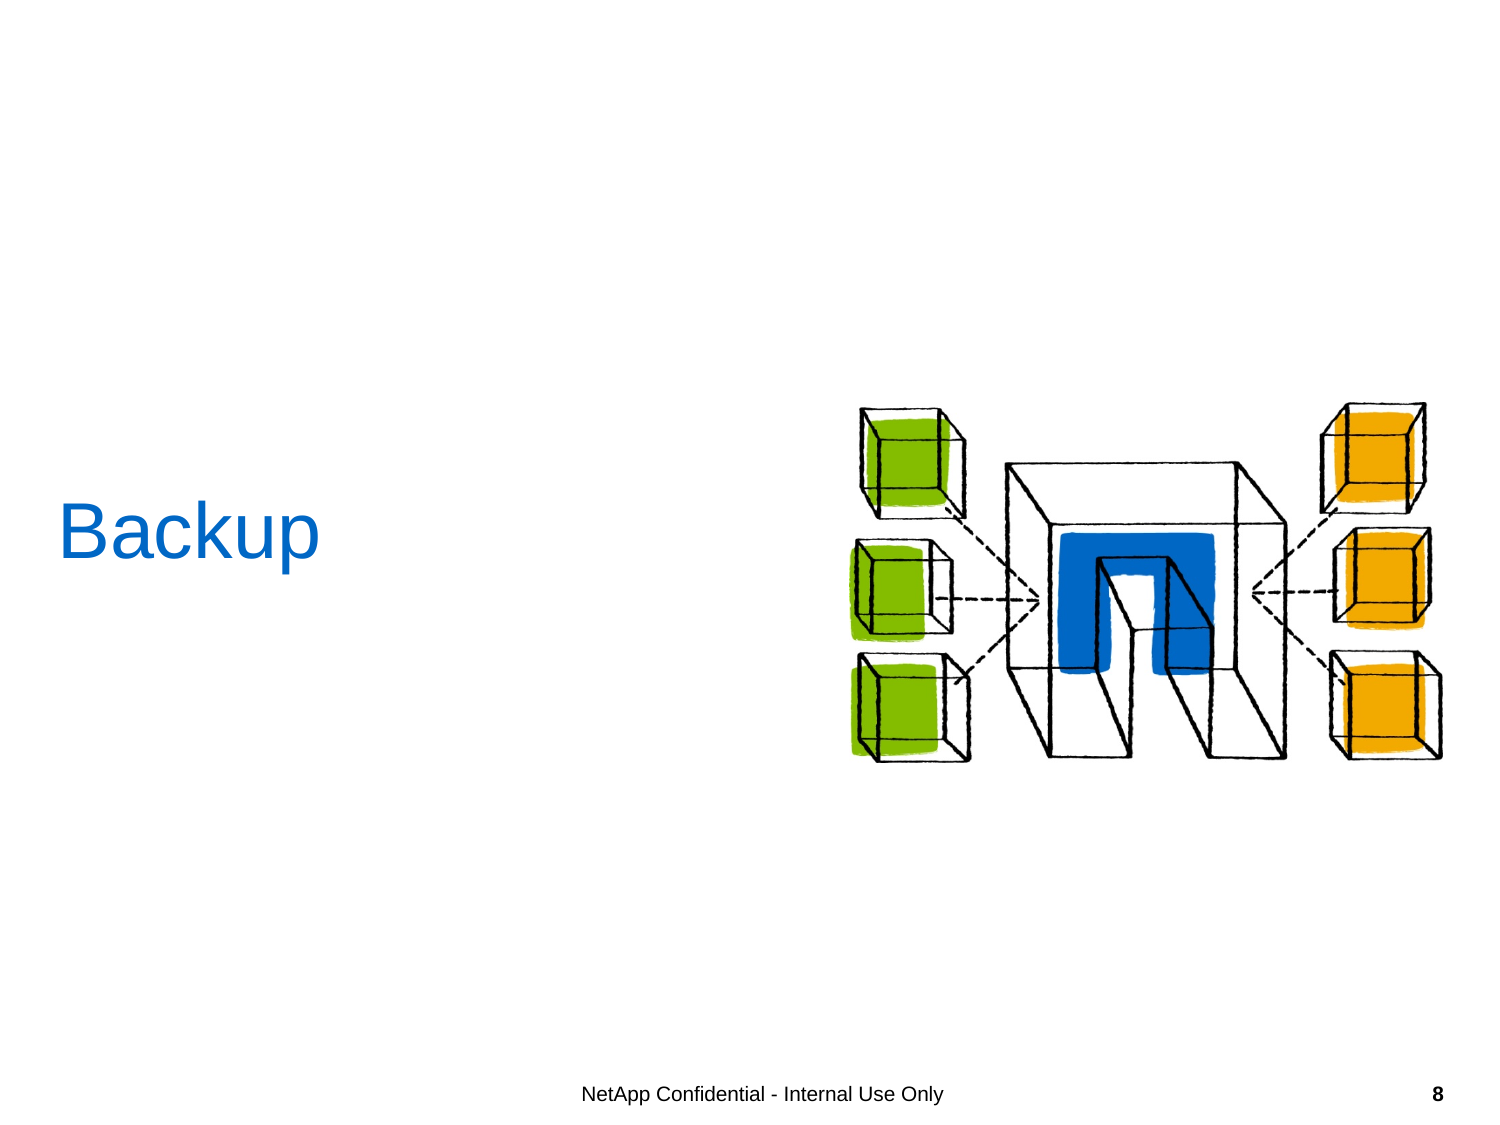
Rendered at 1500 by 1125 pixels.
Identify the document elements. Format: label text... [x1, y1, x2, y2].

footer NetApp Confidential - Internal Use Only [463, 1073, 1063, 1112]
slide_number 8 [1346, 1072, 1460, 1111]
picture [849, 402, 1443, 763]
title Backup [57, 284, 811, 575]
